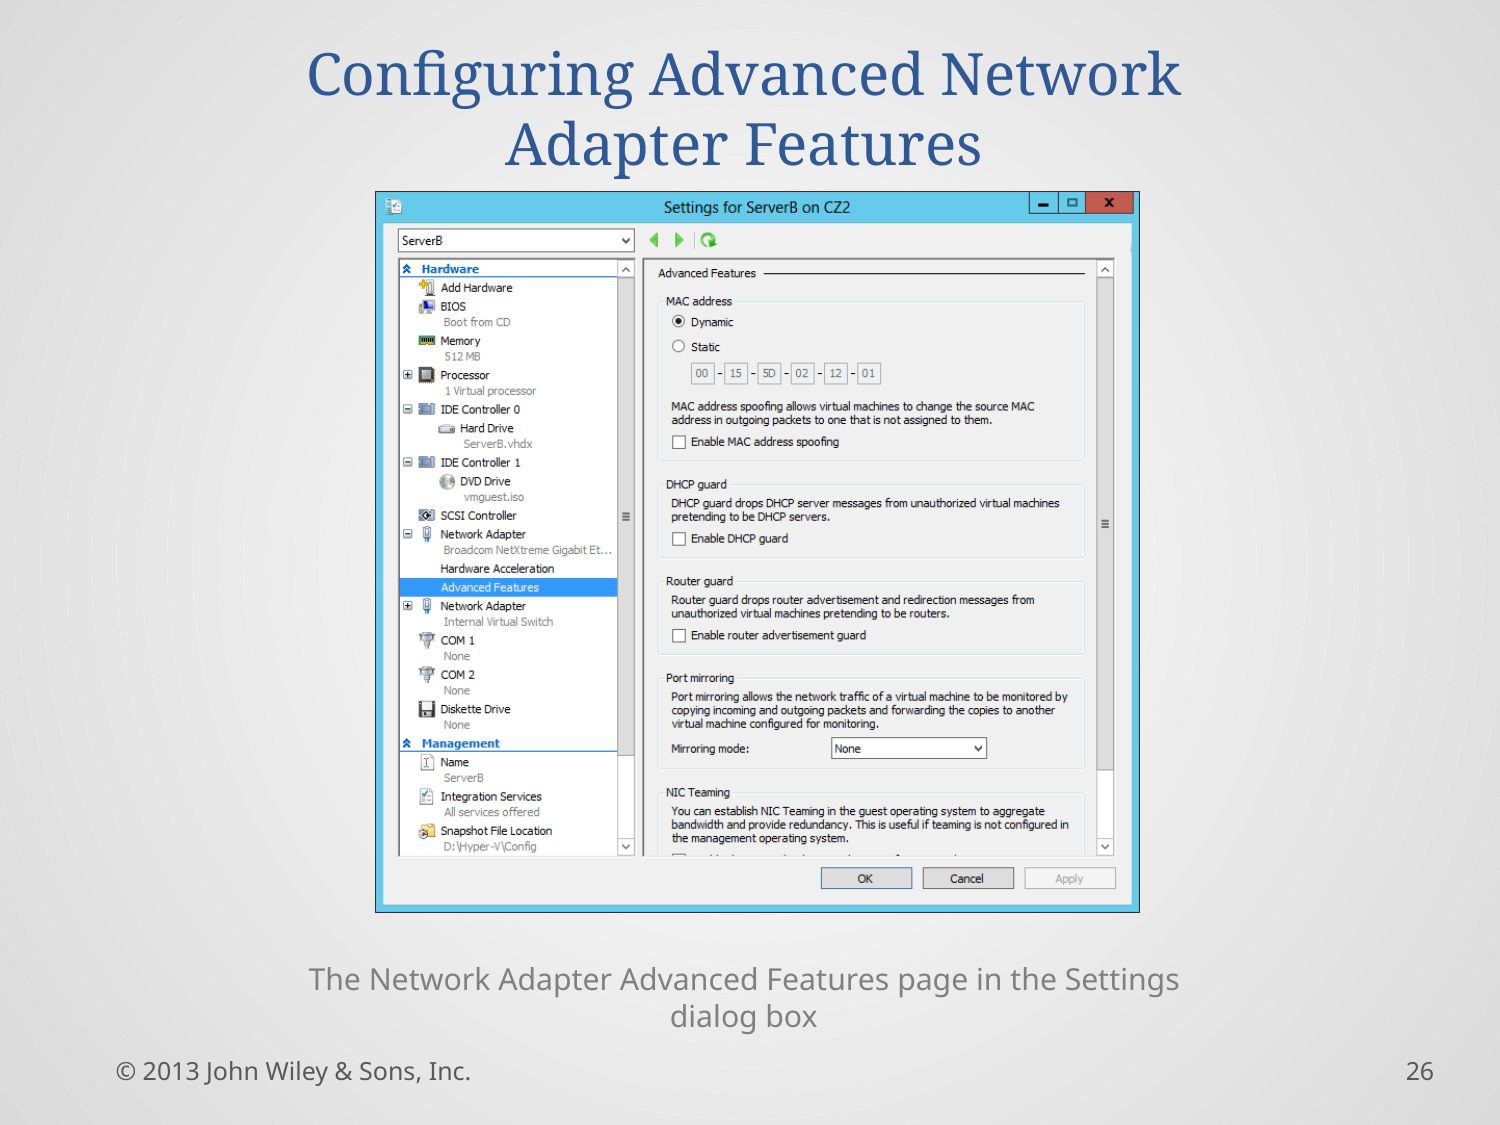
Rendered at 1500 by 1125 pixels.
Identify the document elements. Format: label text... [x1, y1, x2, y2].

slide_number 26 [1401, 1042, 1494, 1103]
list The Network Adapter Advanced Features page in the Settings dialog box [275, 953, 1213, 1041]
title Configuring Advanced Network Adapter Features [275, 37, 1213, 185]
footer © 2013 John Wiley & Sons, Inc. [108, 1042, 576, 1103]
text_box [374, 191, 1140, 963]
